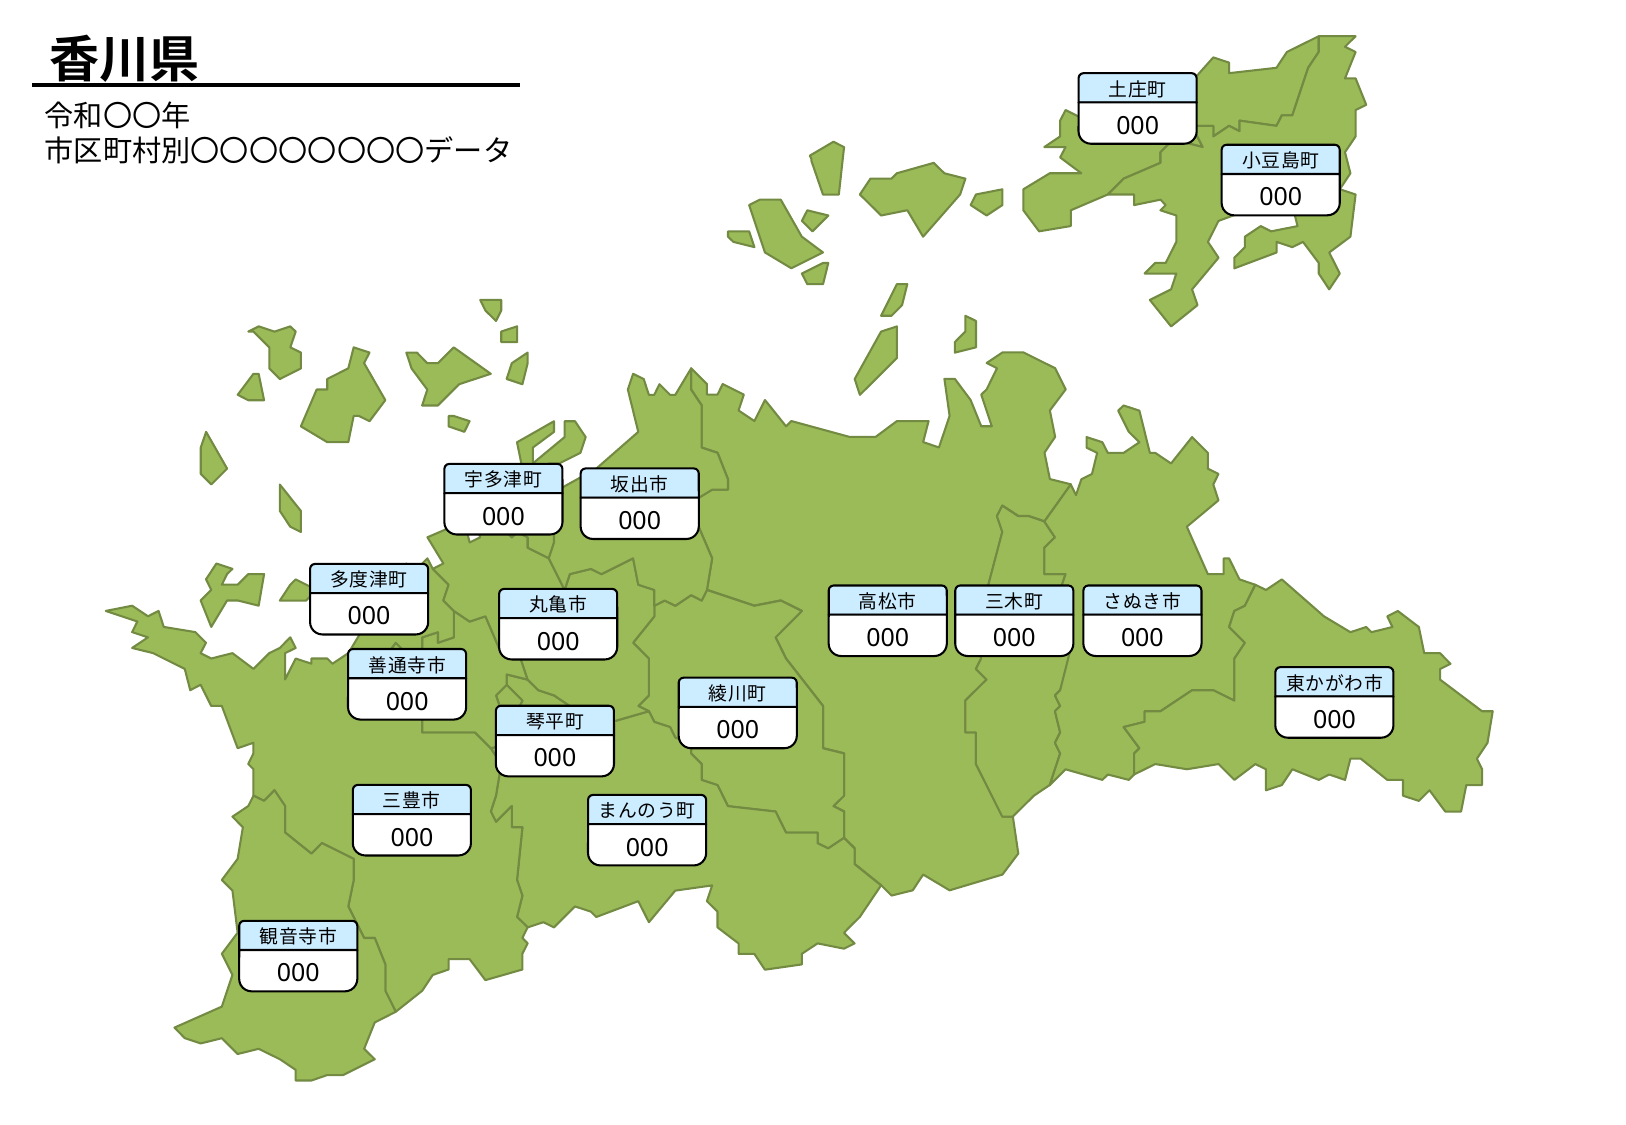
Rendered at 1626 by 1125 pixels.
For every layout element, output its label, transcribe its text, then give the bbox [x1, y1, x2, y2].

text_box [238, 920, 358, 992]
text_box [444, 463, 563, 535]
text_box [580, 468, 700, 540]
text_box 令和〇〇年 市区町村別〇〇〇〇〇〇〇〇データ [29, 89, 100, 175]
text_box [587, 794, 707, 866]
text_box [352, 784, 472, 856]
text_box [1083, 585, 1202, 657]
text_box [1078, 72, 1197, 145]
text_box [495, 705, 615, 777]
text_box 香川県 [34, 20, 215, 83]
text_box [828, 585, 948, 657]
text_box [309, 563, 429, 635]
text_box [678, 677, 798, 749]
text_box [955, 585, 1074, 657]
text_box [498, 588, 618, 660]
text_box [1221, 144, 1340, 216]
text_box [1275, 666, 1394, 738]
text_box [105, 35, 1493, 1081]
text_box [347, 648, 467, 720]
